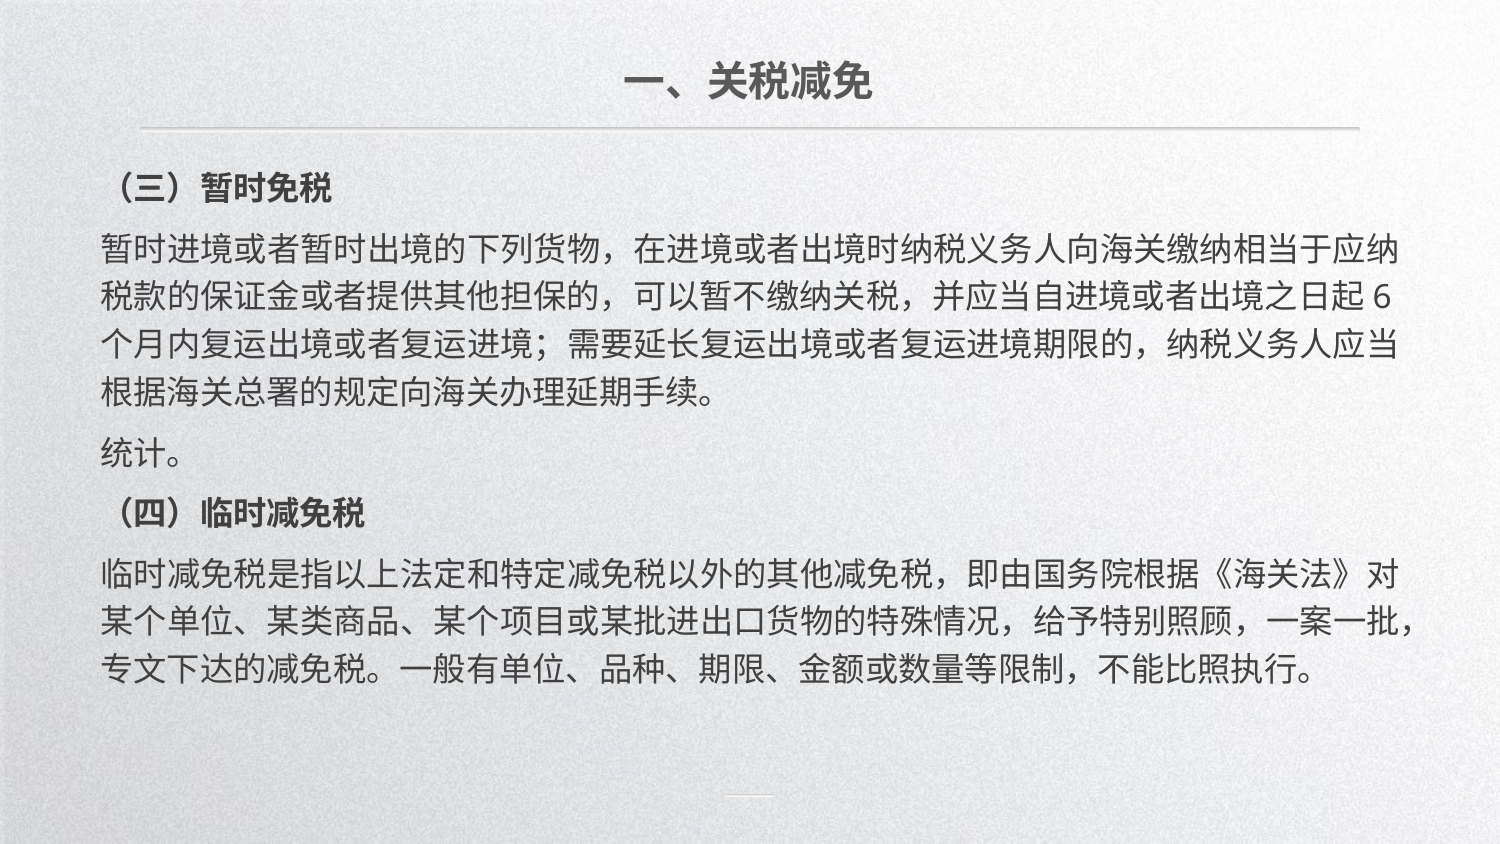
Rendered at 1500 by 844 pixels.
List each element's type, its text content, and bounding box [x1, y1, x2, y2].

picture [0, 0, 1500, 844]
text_box （三）暂时免税 暂时进境或者暂时出境的下列货物，在进境或者出境时纳税义务人向海关缴纳相当于应纳税款的保证金或者提供其他担保的，可以暂不缴纳关税，并应当自进境或者出境之日起6个月内复运出境或者复运进境；需要延长复运出境或者复运进境期限的，纳税义务人应当根据海关总署的规定向海关办理延期手续。 统计。 （四）临时减免税 临时减免税是指以上法定和特定减免税以外的其他减免税，即由国务院根据《海关法》对某个单位、某类商品、某个项目或某批进出口货物的特殊情况，给予特别照顾，一案一批，专文下达的减免税。一般有单位、品种、期限、金额或数量等限制，不能比照执行。 [100, 159, 1400, 810]
text_box 一、关税减免 [459, 49, 1038, 111]
